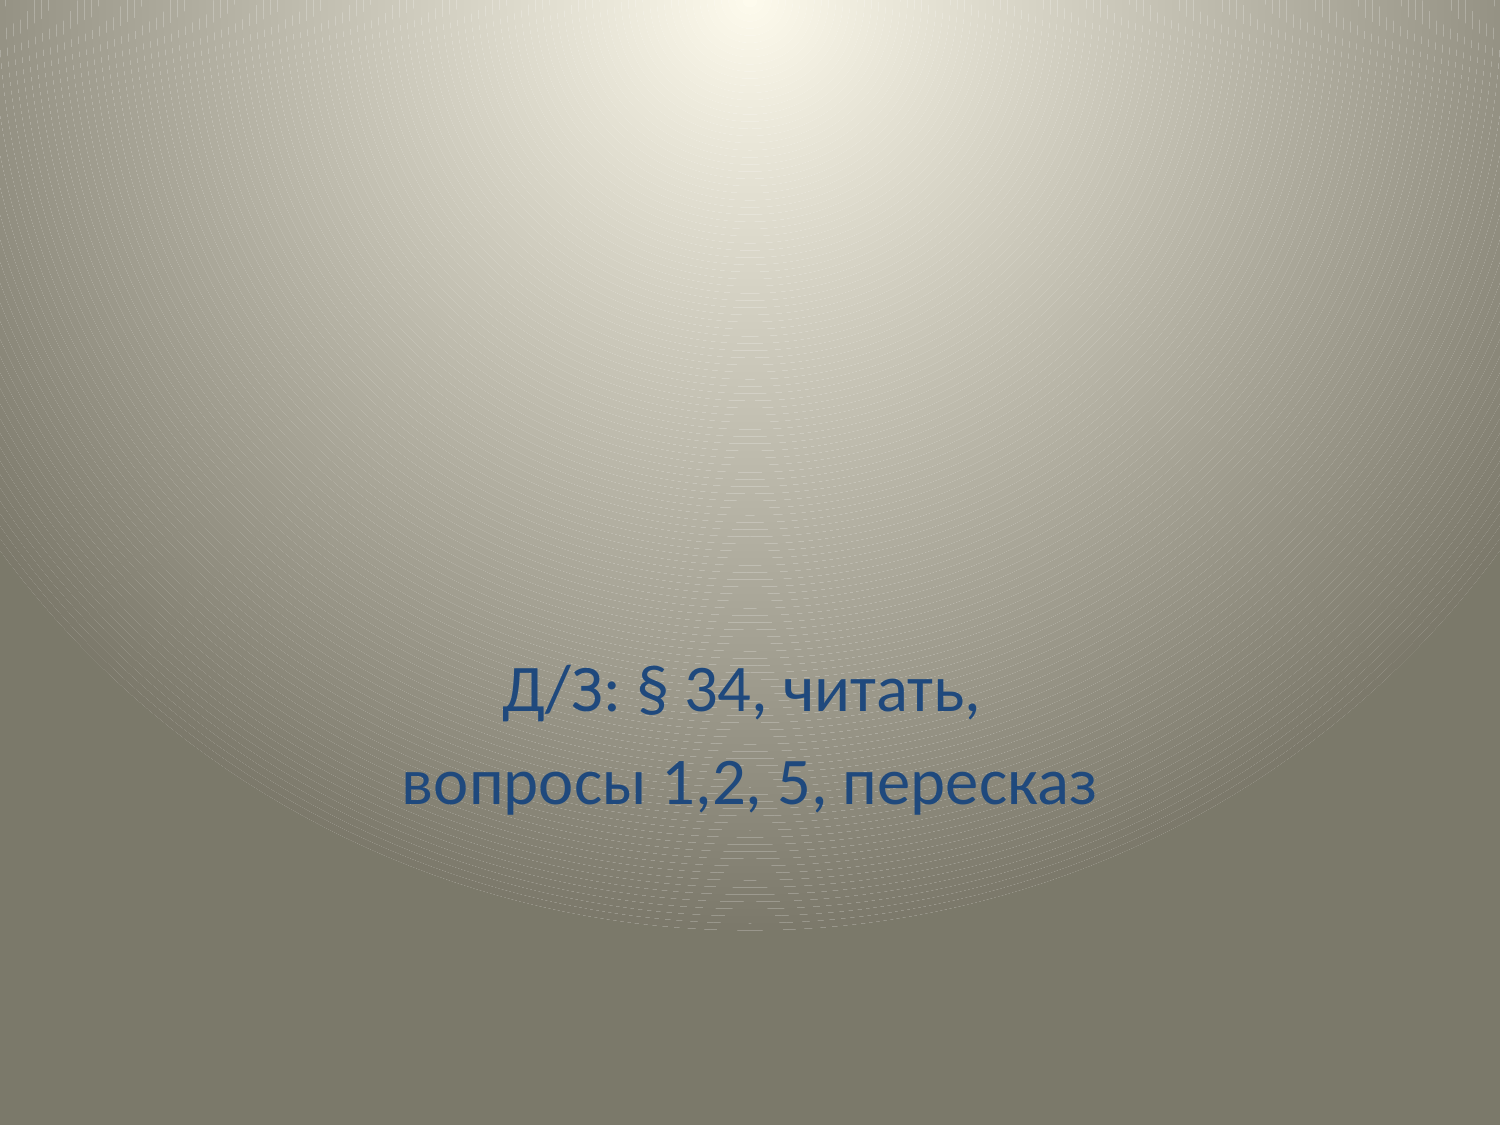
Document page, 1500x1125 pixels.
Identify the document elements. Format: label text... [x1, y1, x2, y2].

subtitle Д/З: § 34, читать, вопросы 1,2, 5, пересказ [225, 637, 1275, 925]
title [112, 349, 1388, 591]
